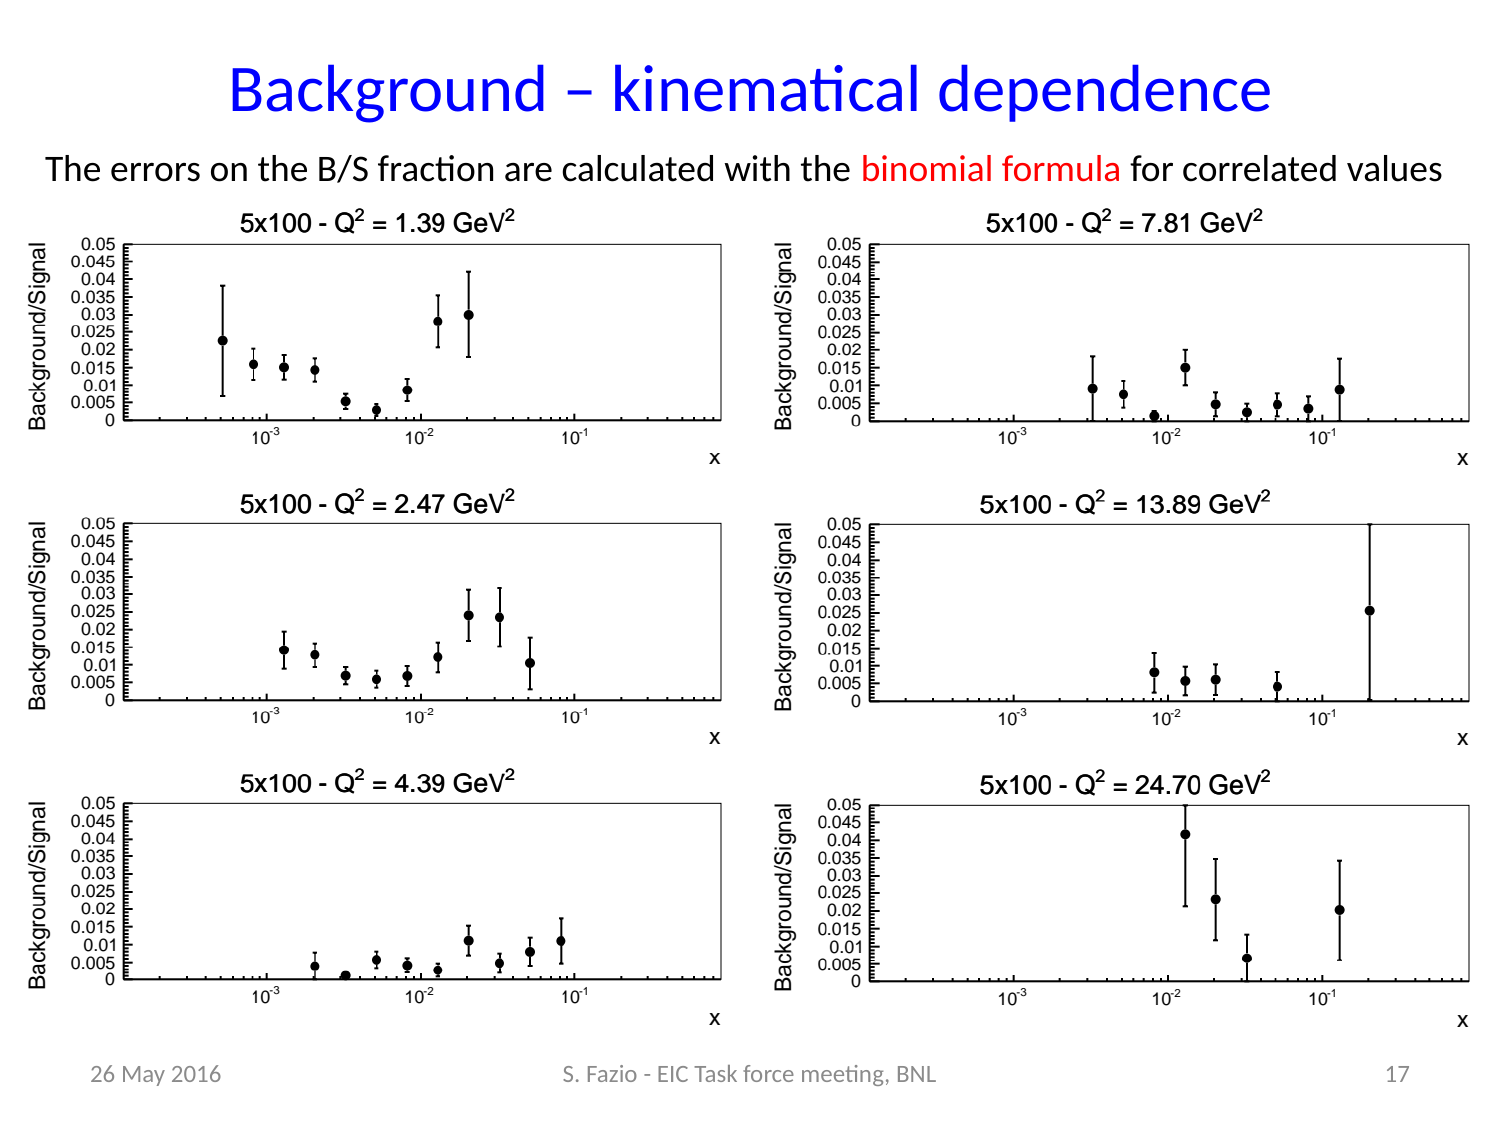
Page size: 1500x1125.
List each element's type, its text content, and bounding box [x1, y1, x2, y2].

footer S. Fazio - EIC Task force meeting, BNL [512, 1042, 988, 1103]
text_box The errors on the B/S fraction are calculated with the binomial formula for correlated values [30, 136, 1459, 196]
picture [752, 196, 1496, 1035]
slide_number 17 [1074, 1043, 1425, 1103]
picture [5, 196, 749, 1033]
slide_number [75, 1042, 425, 1103]
text_box Background – kinematical dependence [33, 37, 1469, 132]
